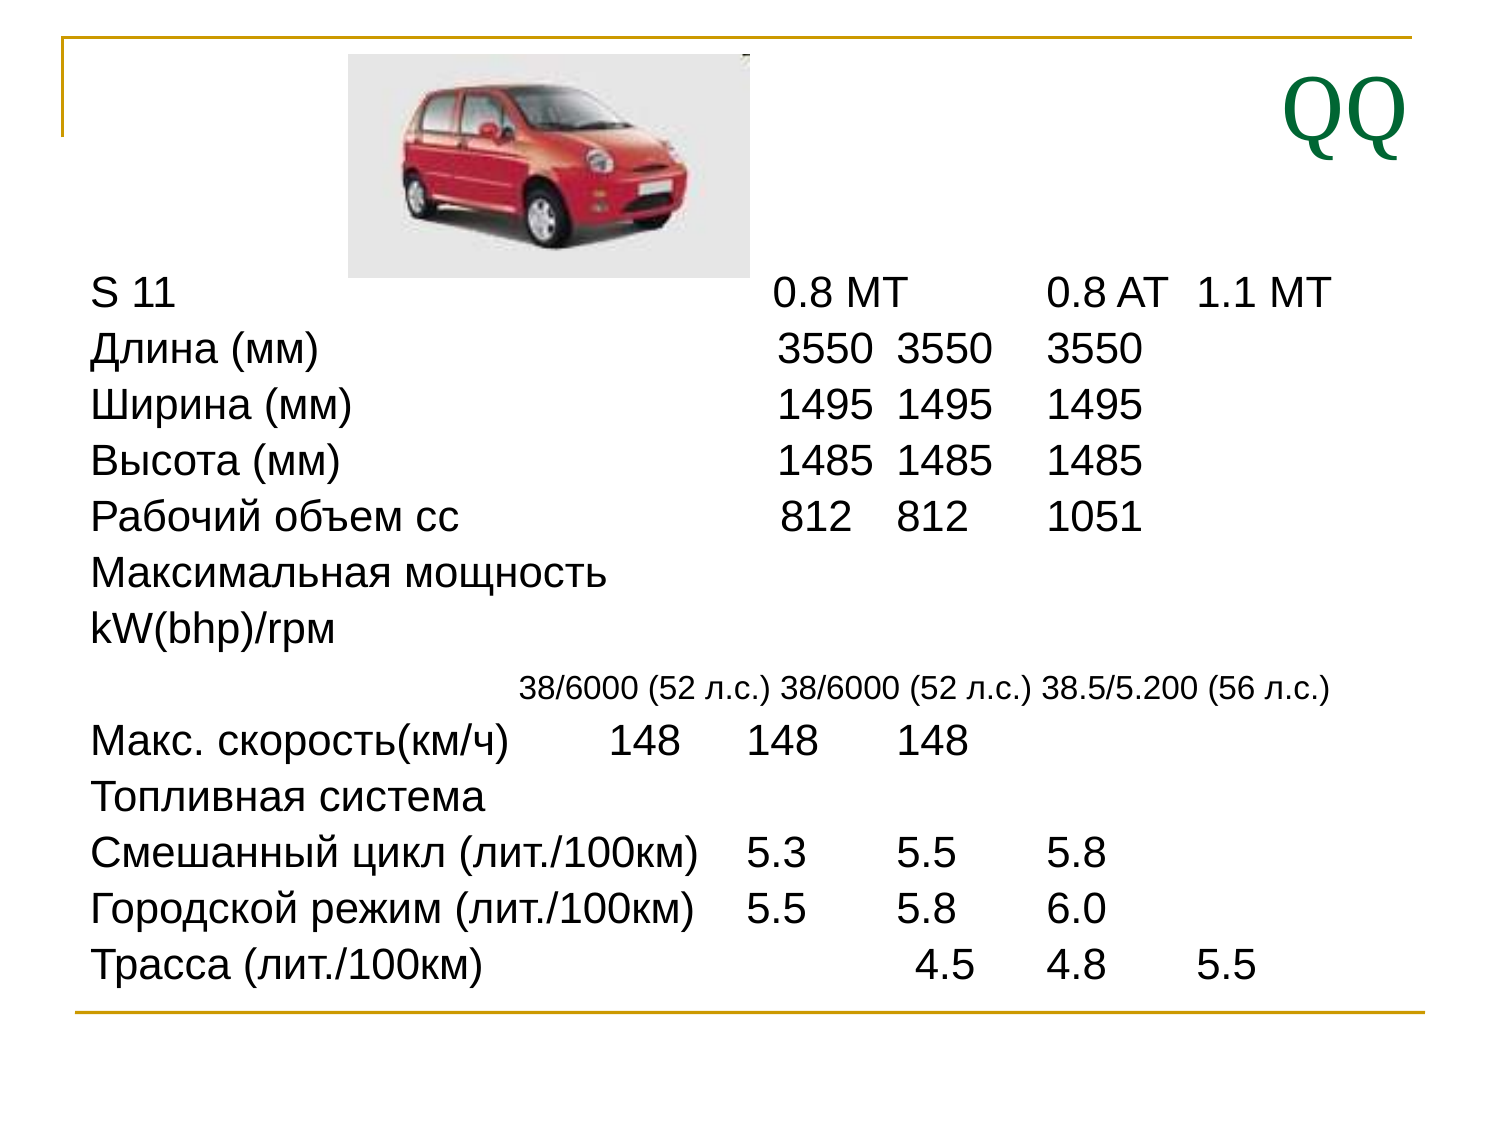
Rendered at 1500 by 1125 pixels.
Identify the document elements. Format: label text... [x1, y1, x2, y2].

title QQ [74, 45, 1426, 233]
list S 11 0.8 MT 0.8 AT 1.1 MT Длина (мм) 3550 3550 3550 Ширина (мм) 1495 1495 1495 Высота (мм) 1485 1485 1485 Рабочий объем cc 812 812 1051 Максимальная мощность kW(bhp)/rpм 38/6000 (52 л.с.) 38/6000 (52 л.с.) 38.5/5.200 (56 л.с.) Макс. скорость(км/ч) 148 148 148 Топливная система Смешанный цикл (лит./100км) 5.3 5.5 5.8 Городской режим (лит./100км) 5.5 5.8 6.0 Трасса (лит./100км) 4.5 4.8 5.5 [74, 262, 1426, 1095]
picture [348, 54, 751, 279]
